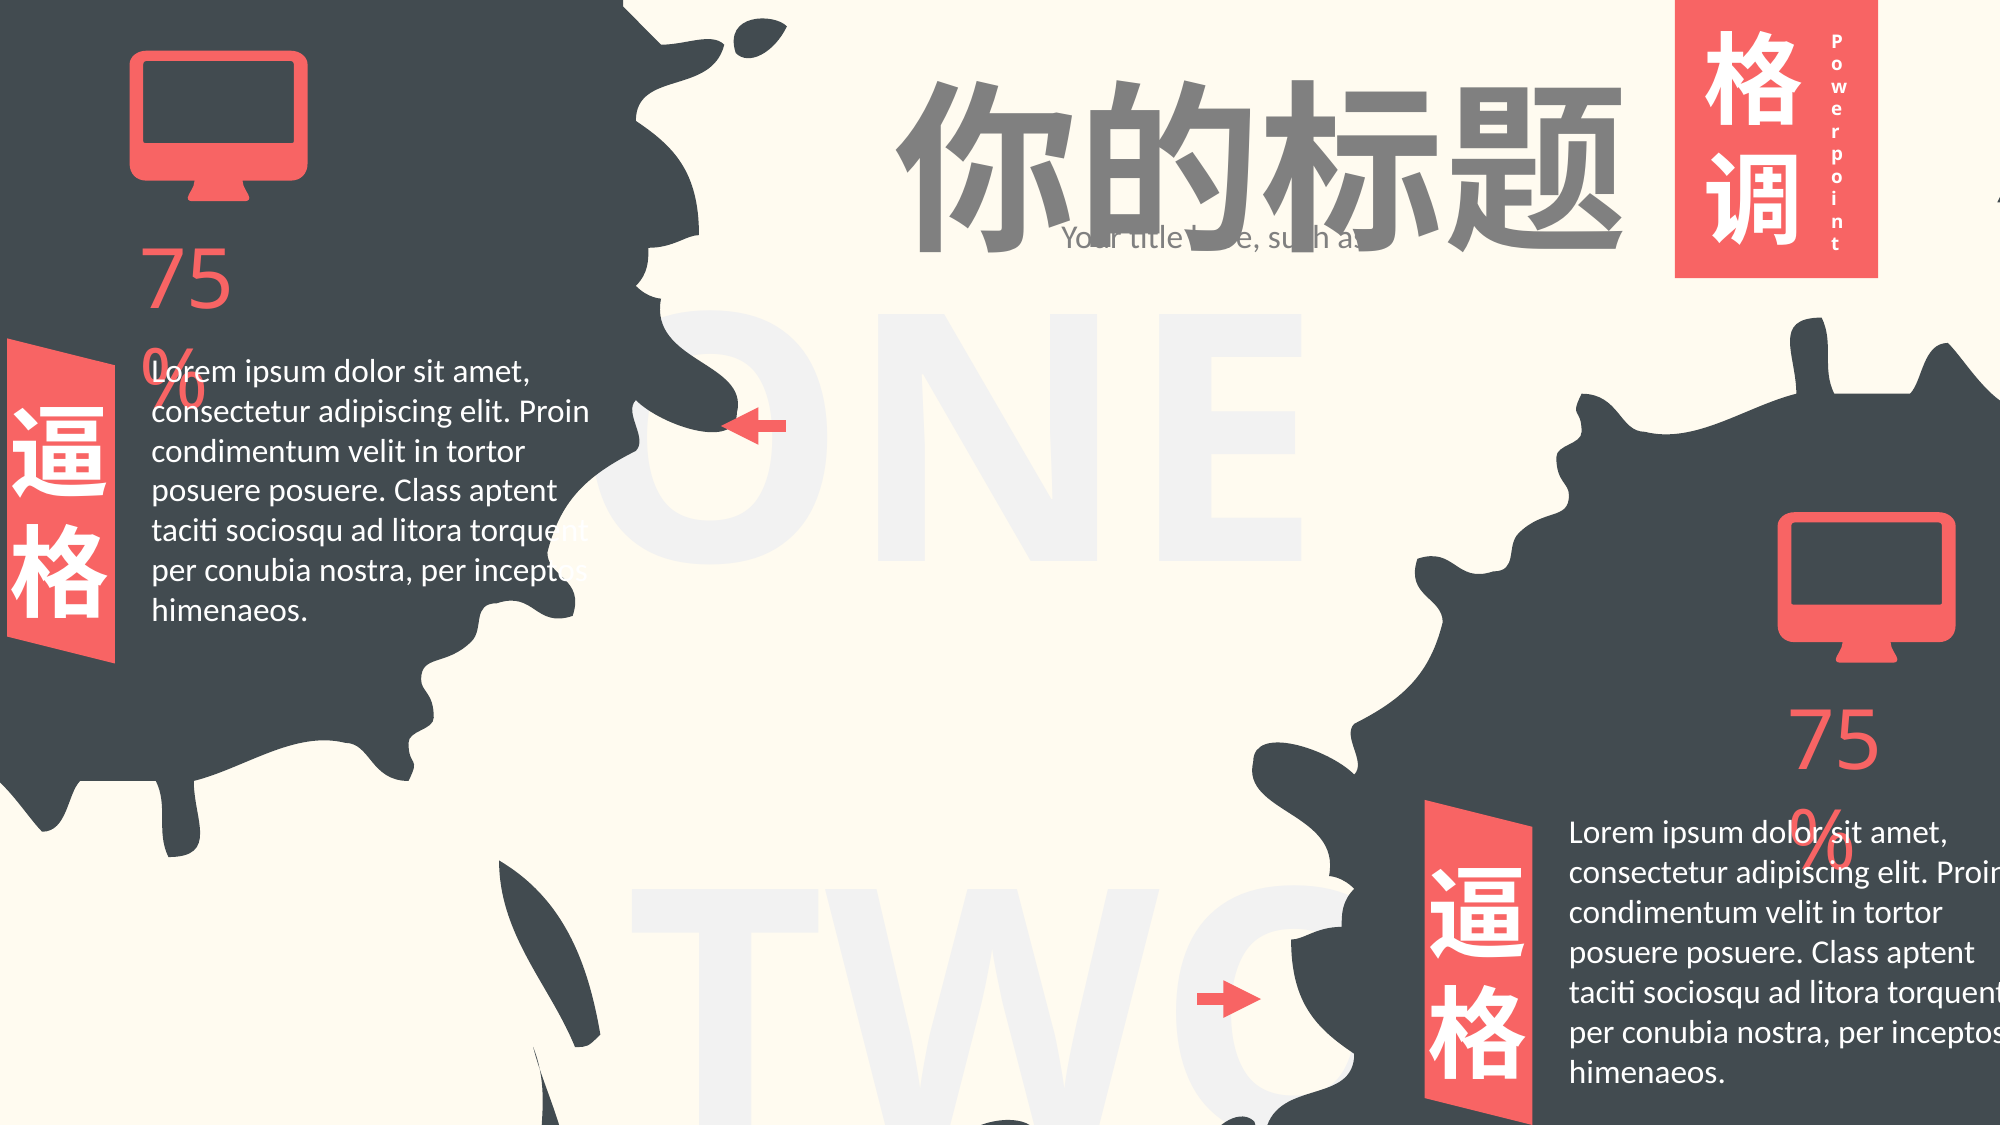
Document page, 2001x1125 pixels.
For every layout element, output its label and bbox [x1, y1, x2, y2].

text_box [0, 0, 952, 1125]
text_box [952, 0, 2000, 1125]
